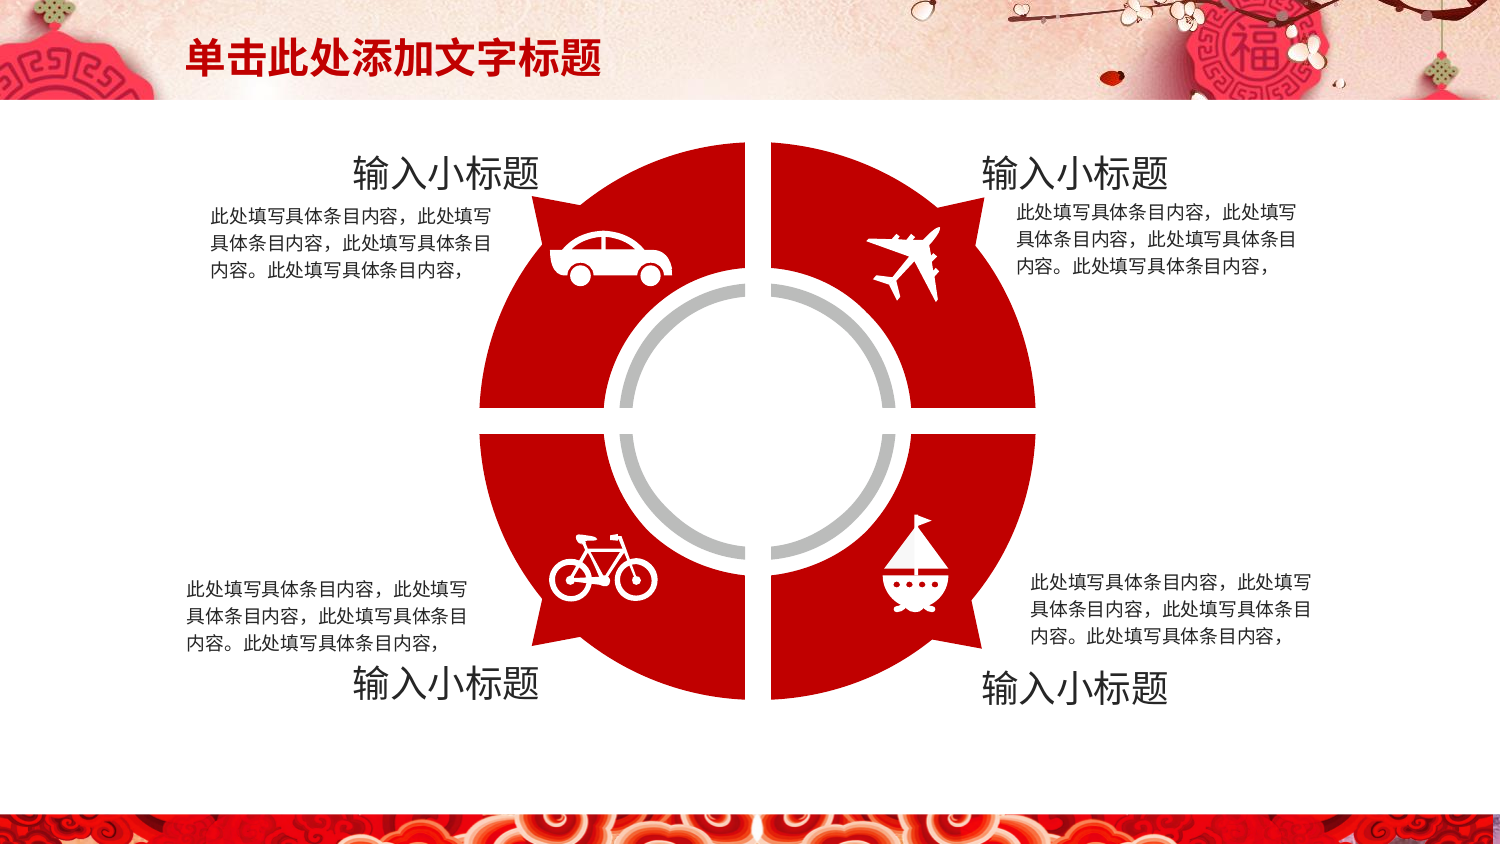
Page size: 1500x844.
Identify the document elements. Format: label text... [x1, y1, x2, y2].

text_box 此处填写具体条目内容，此处填写具体条目内容，此处填写具体条目内容。此处填写具体条目内容， [196, 193, 519, 289]
text_box 输入小标题 [337, 652, 556, 713]
text_box [771, 142, 1036, 408]
text_box 此处填写具体条目内容，此处填写具体条目内容，此处填写具体条目内容。此处填写具体条目内容， [1015, 559, 1339, 655]
text_box [619, 283, 746, 408]
text_box [771, 283, 896, 408]
text_box [771, 434, 1036, 700]
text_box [866, 224, 943, 303]
text_box [479, 142, 745, 408]
text_box [479, 434, 745, 700]
text_box [771, 434, 896, 560]
text_box [619, 434, 746, 560]
text_box 输入小标题 [966, 657, 1184, 718]
text_box 输入小标题 [966, 142, 1184, 203]
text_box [882, 514, 949, 614]
picture [0, 0, 1500, 99]
text_box 此处填写具体条目内容，此处填写具体条目内容，此处填写具体条目内容。此处填写具体条目内容， [171, 566, 495, 662]
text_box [548, 533, 658, 602]
picture [0, 815, 1500, 844]
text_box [549, 230, 673, 287]
text_box 输入小标题 [337, 142, 556, 203]
text_box 此处填写具体条目内容，此处填写具体条目内容，此处填写具体条目内容。此处填写具体条目内容， [1001, 188, 1324, 285]
